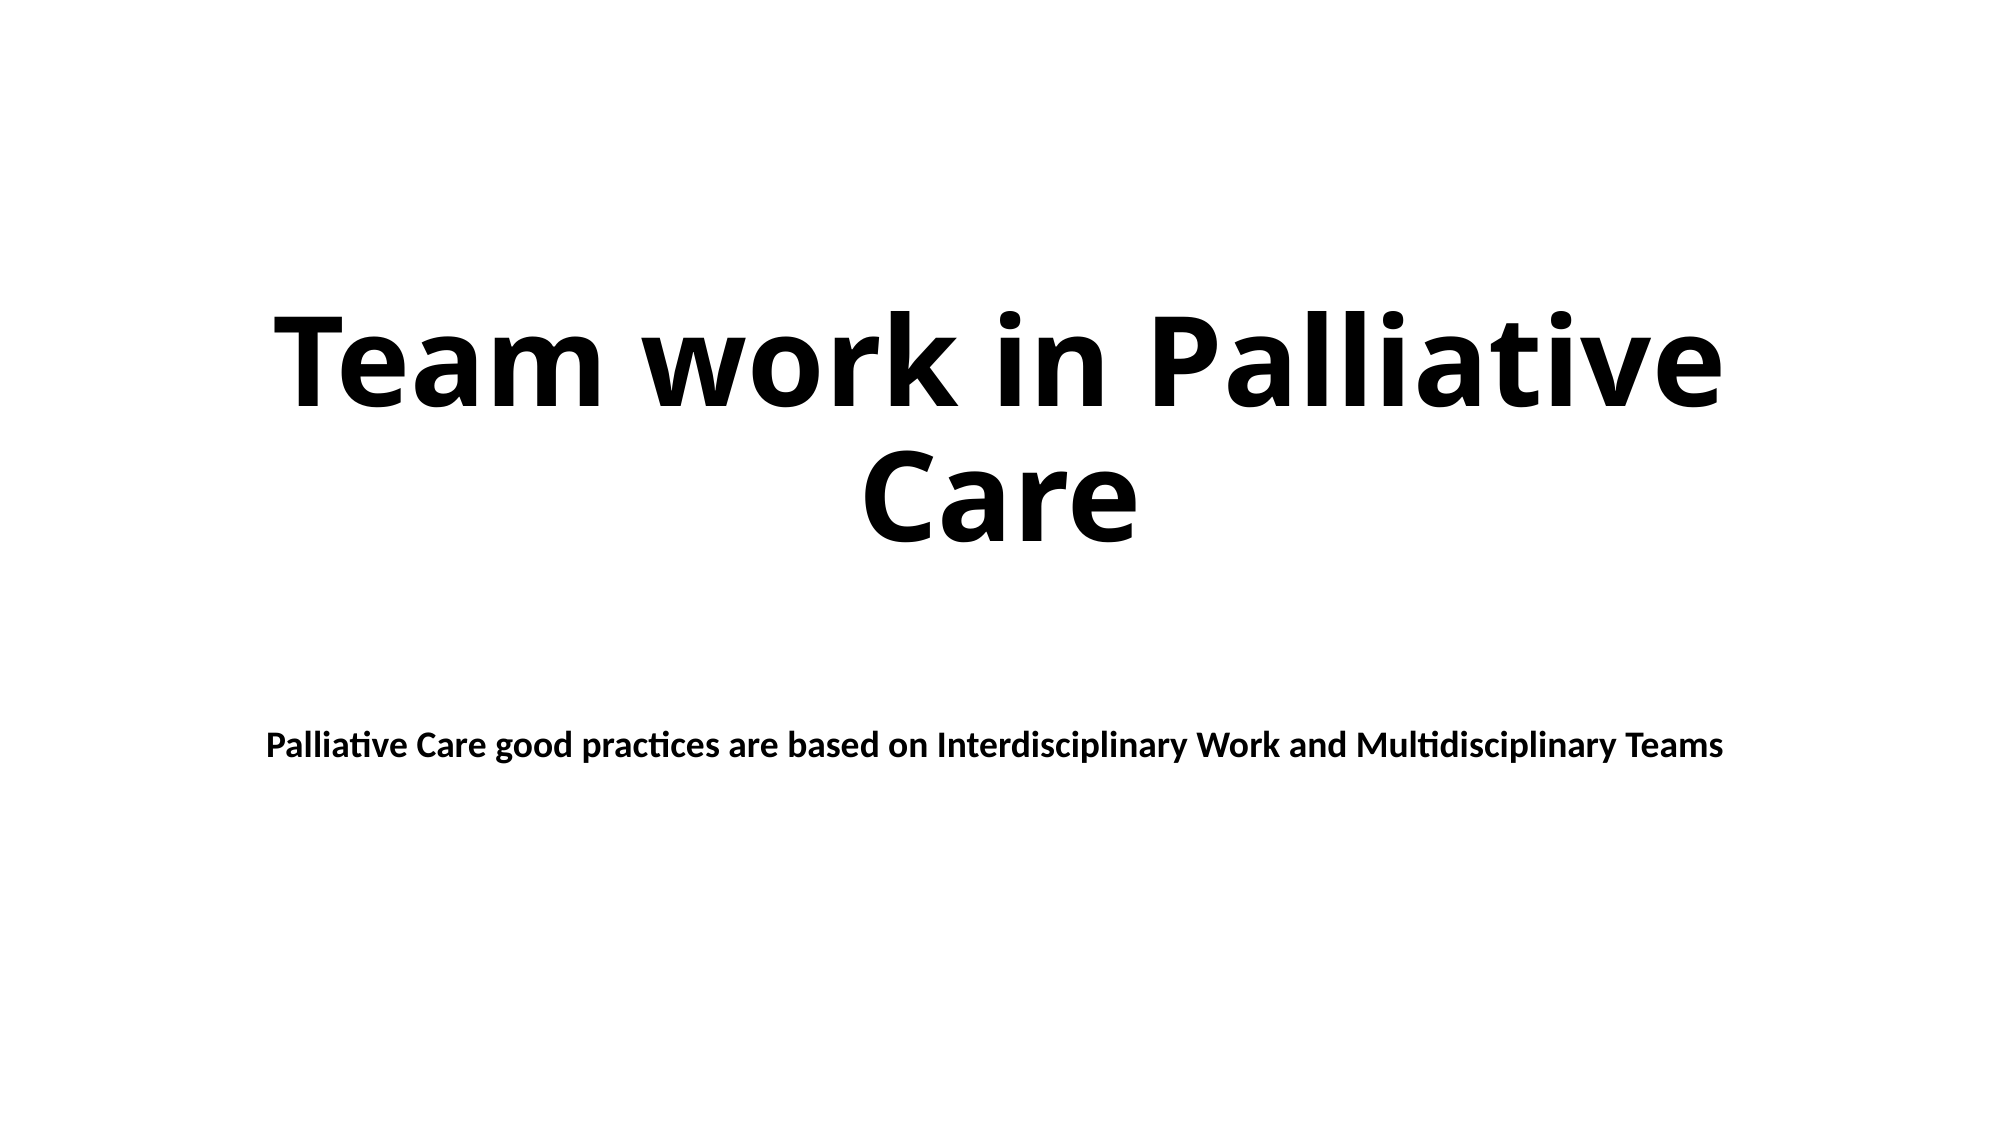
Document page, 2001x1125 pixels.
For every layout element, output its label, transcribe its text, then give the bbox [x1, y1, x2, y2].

subtitle Palliative Care good practices are based on Interdisciplinary Work and Multidisciplinary Teams [249, 590, 1750, 863]
title Team work in Palliative Care [249, 184, 1750, 576]
